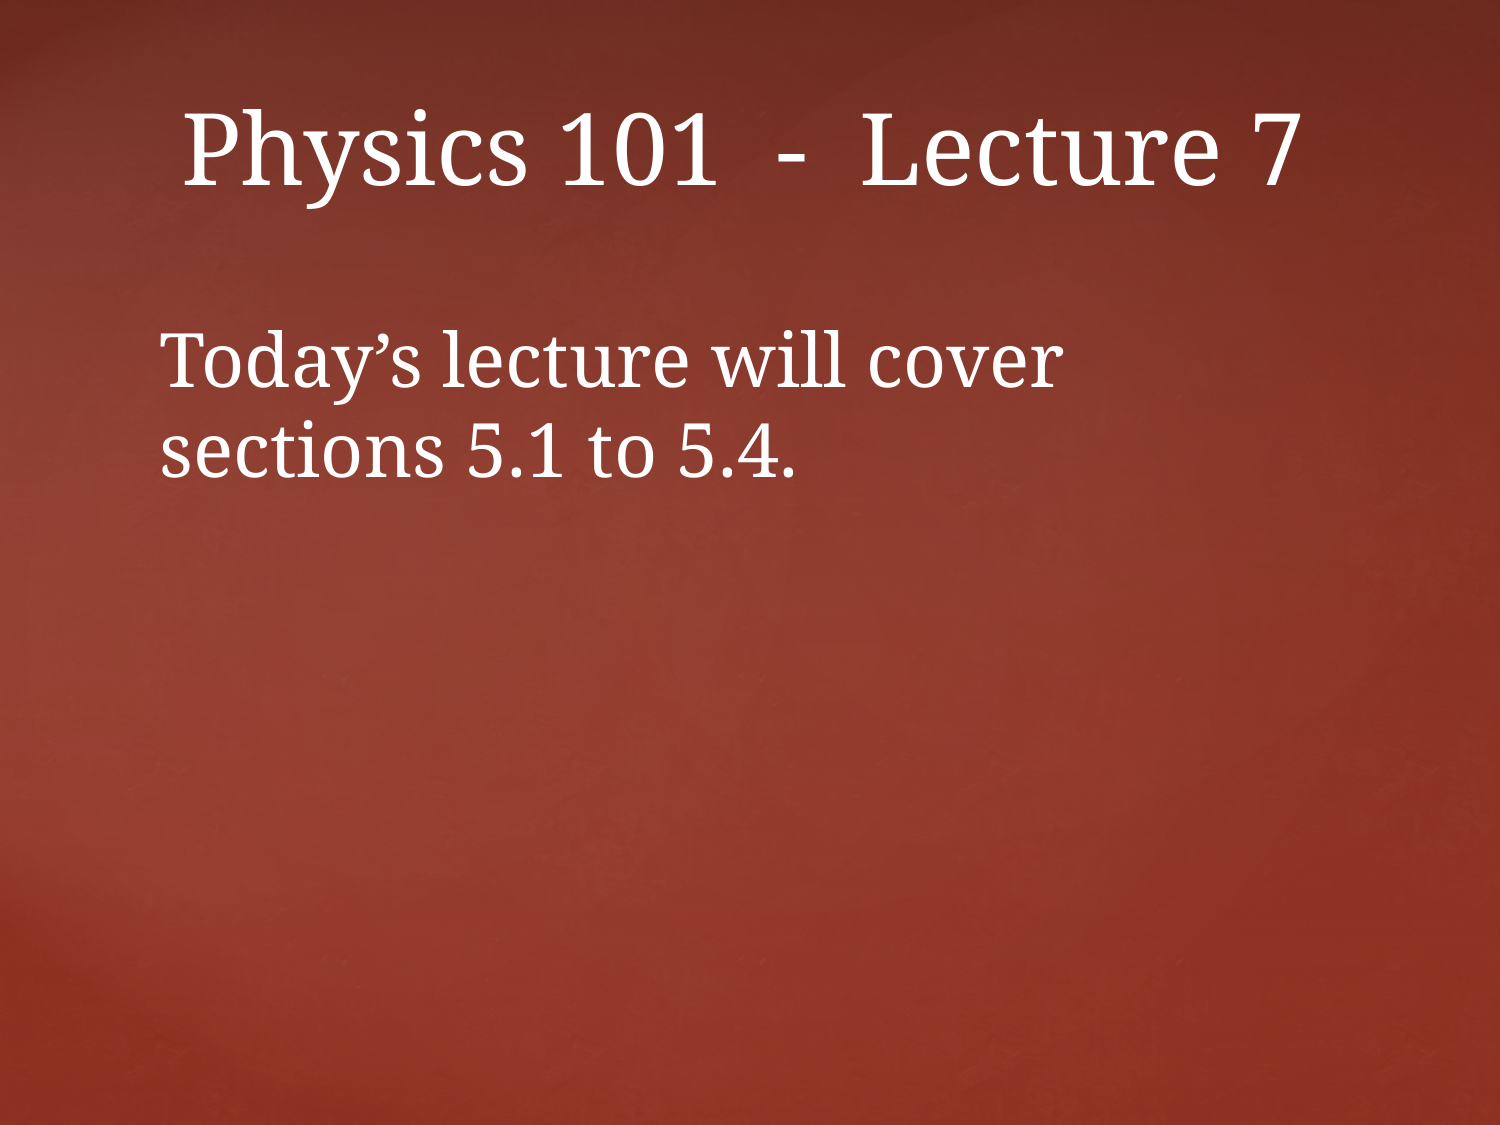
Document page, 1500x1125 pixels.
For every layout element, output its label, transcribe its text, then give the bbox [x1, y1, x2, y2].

title Physics 101 - Lecture 7 [125, 75, 1363, 213]
text_box Today’s lecture will cover sections 5.1 to 5.4. [144, 262, 1383, 500]
